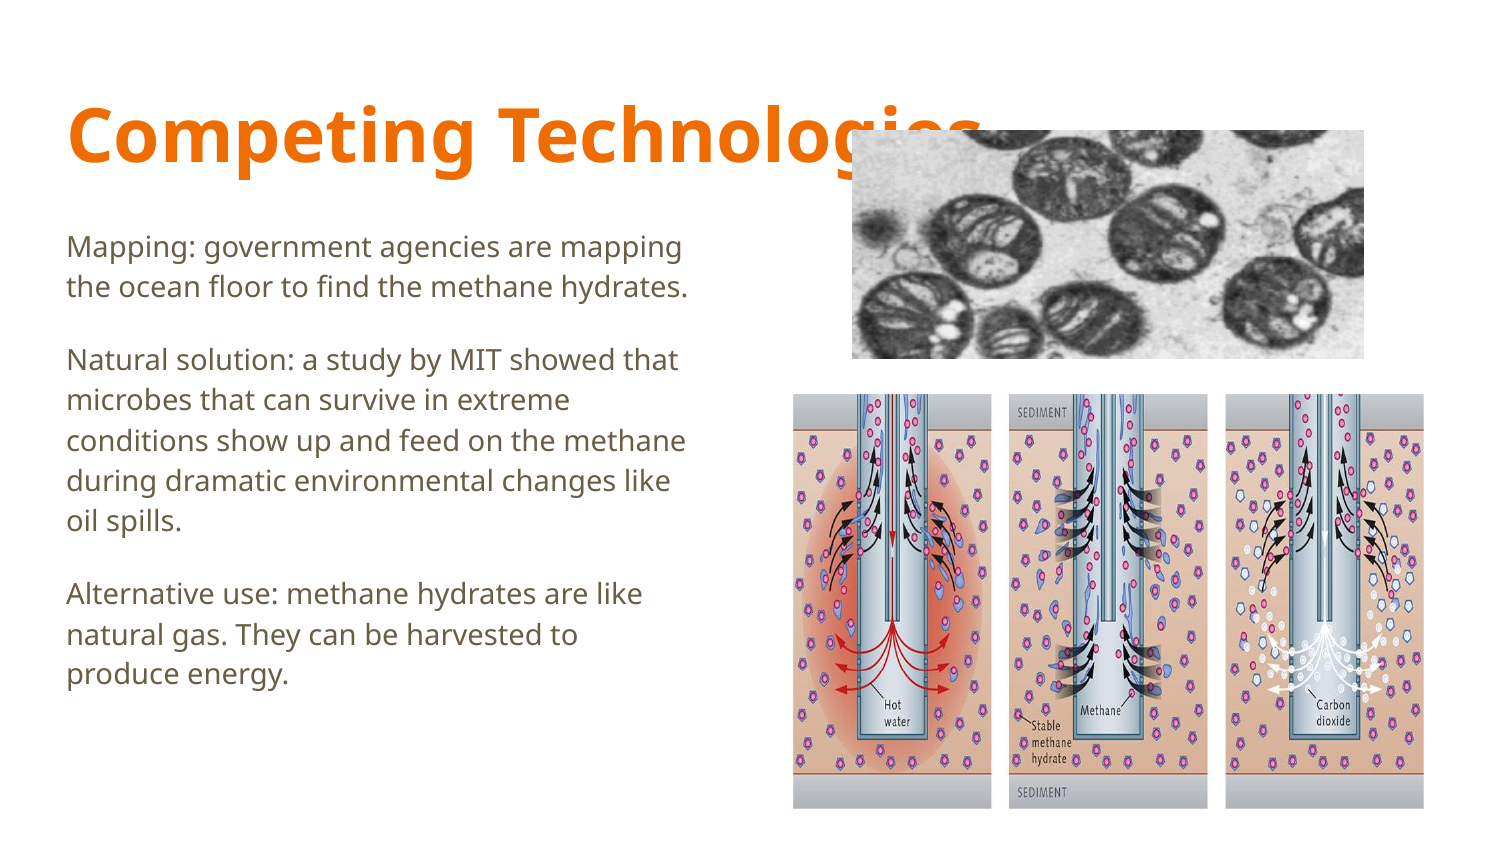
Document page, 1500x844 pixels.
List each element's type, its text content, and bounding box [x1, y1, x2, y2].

picture [792, 394, 1424, 810]
picture [852, 130, 1364, 360]
title Competing Technologies [51, 72, 1449, 189]
list Mapping: government agencies are mapping the ocean floor to find the methane hydrates. Natural solution: a study by MIT showed that microbes that can survive in extreme conditions show up and feed on the methane during dramatic environmental changes like oil spills. Alternative use: methane hydrates are like natural gas. They can be harvested to produce energy. [51, 207, 708, 750]
